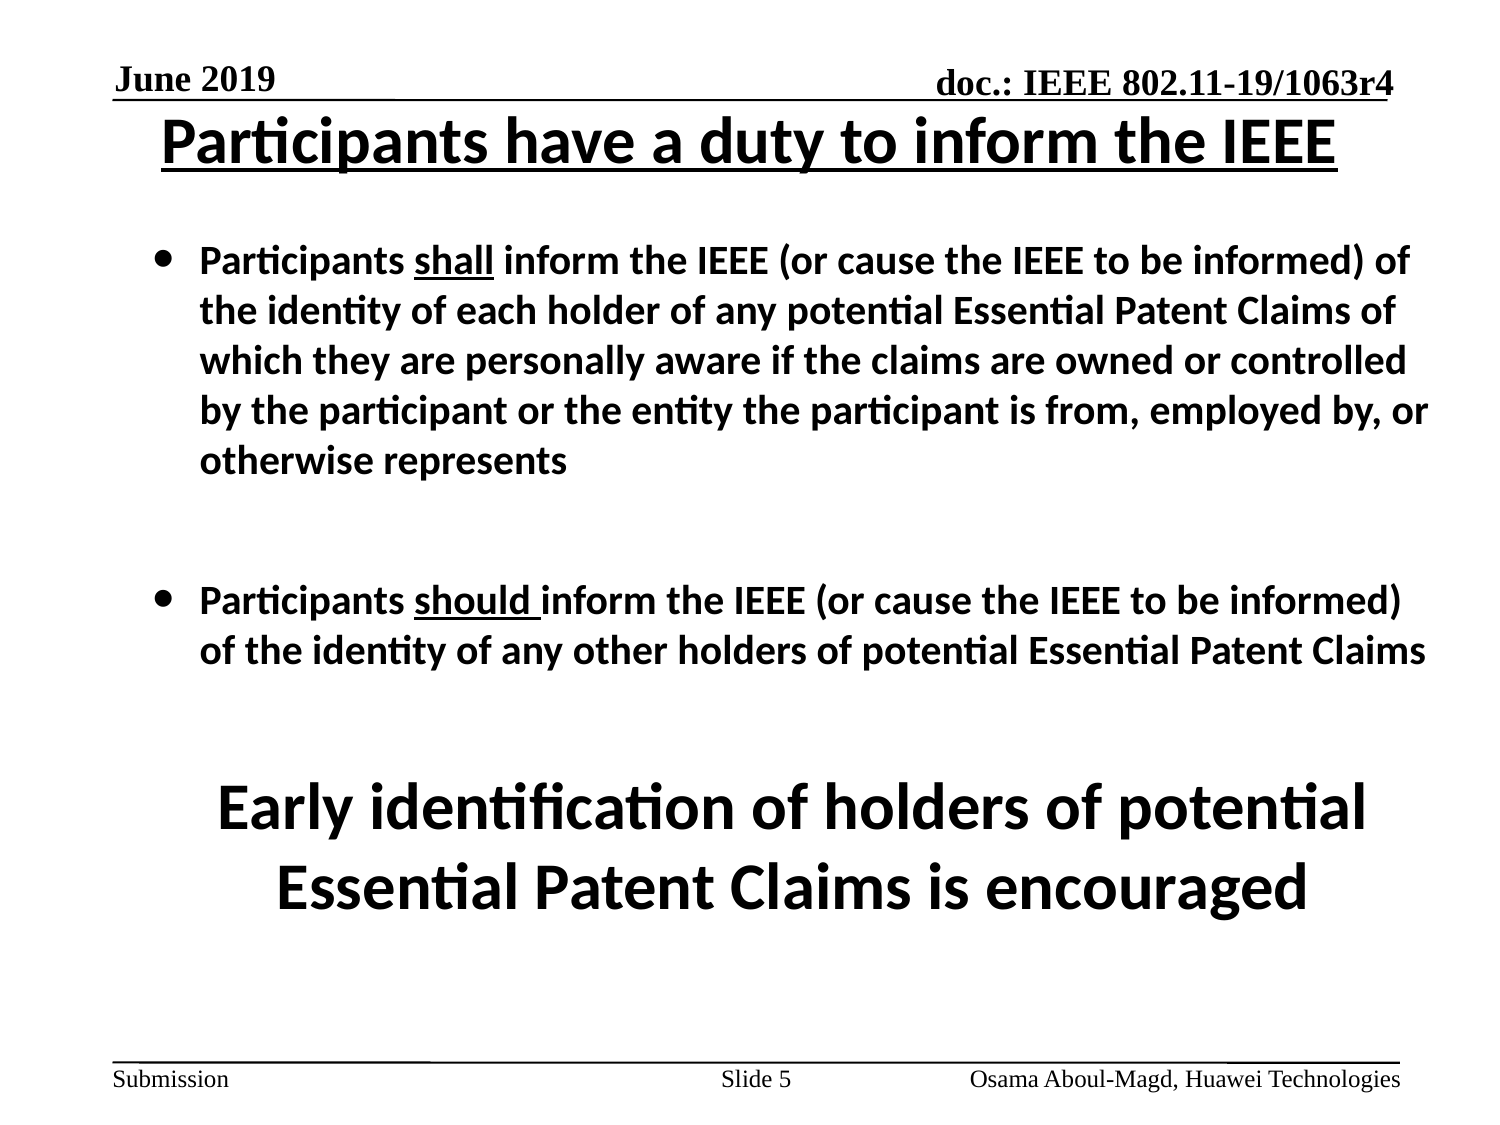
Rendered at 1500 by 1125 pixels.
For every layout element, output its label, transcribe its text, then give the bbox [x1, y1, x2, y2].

list Participants shall inform the IEEE (or cause the IEEE to be informed) of the identity of each holder of any potential Essential Patent Claims of which they are personally aware if the claims are owned or controlled by the participant or the entity the participant is from, employed by, or otherwise represents Participants should inform the IEEE (or cause the IEEE to be informed) of the identity of any other holders of potential Essential Patent Claims Early identification of holders of potential Essential Patent Claims is encouraged [62, 224, 1451, 901]
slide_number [114, 54, 423, 100]
slide_number Slide 5 [712, 1061, 800, 1123]
footer Osama Aboul-Magd, Huawei Technologies [878, 1061, 1402, 1093]
title Participants have a duty to inform the IEEE [112, 112, 1388, 163]
